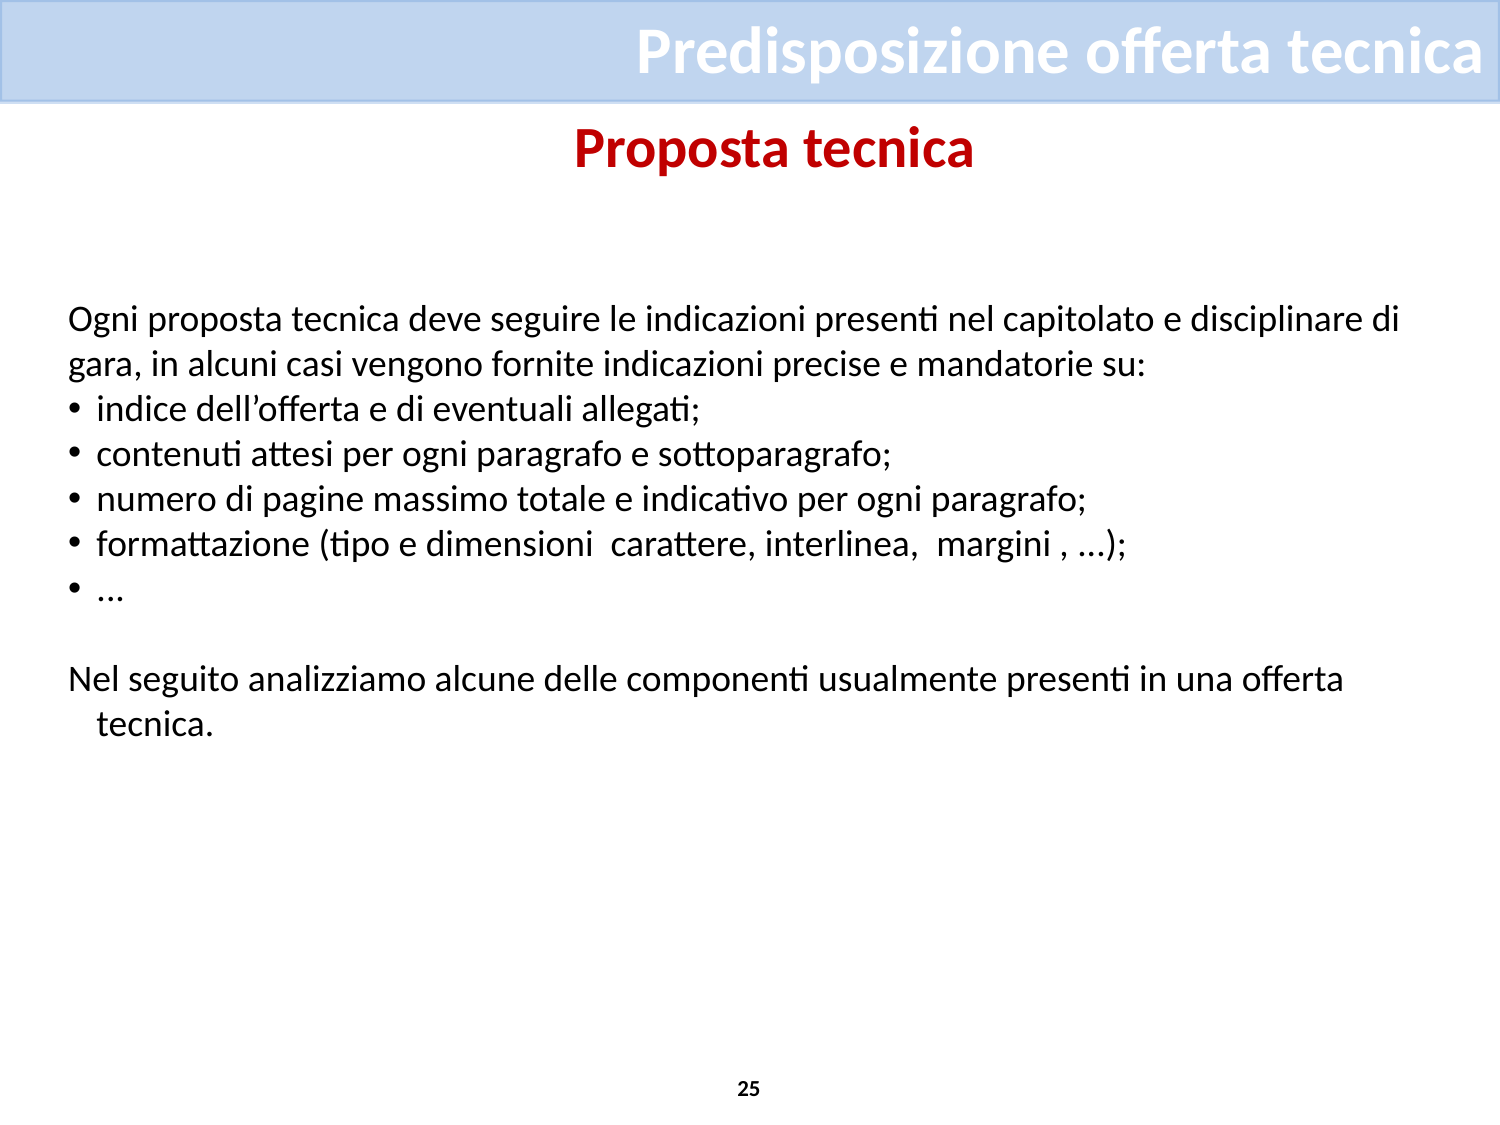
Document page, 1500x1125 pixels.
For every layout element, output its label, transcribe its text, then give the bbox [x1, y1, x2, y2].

text_box Ogni proposta tecnica deve seguire le indicazioni presenti nel capitolato e disciplinare di gara, in alcuni casi vengono fornite indicazioni precise e mandatorie su: indice dell’offerta e di eventuali allegati; contenuti attesi per ogni paragrafo e sottoparagrafo; numero di pagine massimo totale e indicativo per ogni paragrafo; formattazione (tipo e dimensioni carattere, interlinea, margini , ...); ... Nel seguito analizziamo alcune delle componenti usualmente presenti in una offerta tecnica. [53, 286, 1471, 752]
text_box Proposta tecnica [0, 101, 1500, 185]
text_box Predisposizione offerta tecnica [560, 0, 1500, 95]
text_box 25 [573, 1057, 924, 1118]
